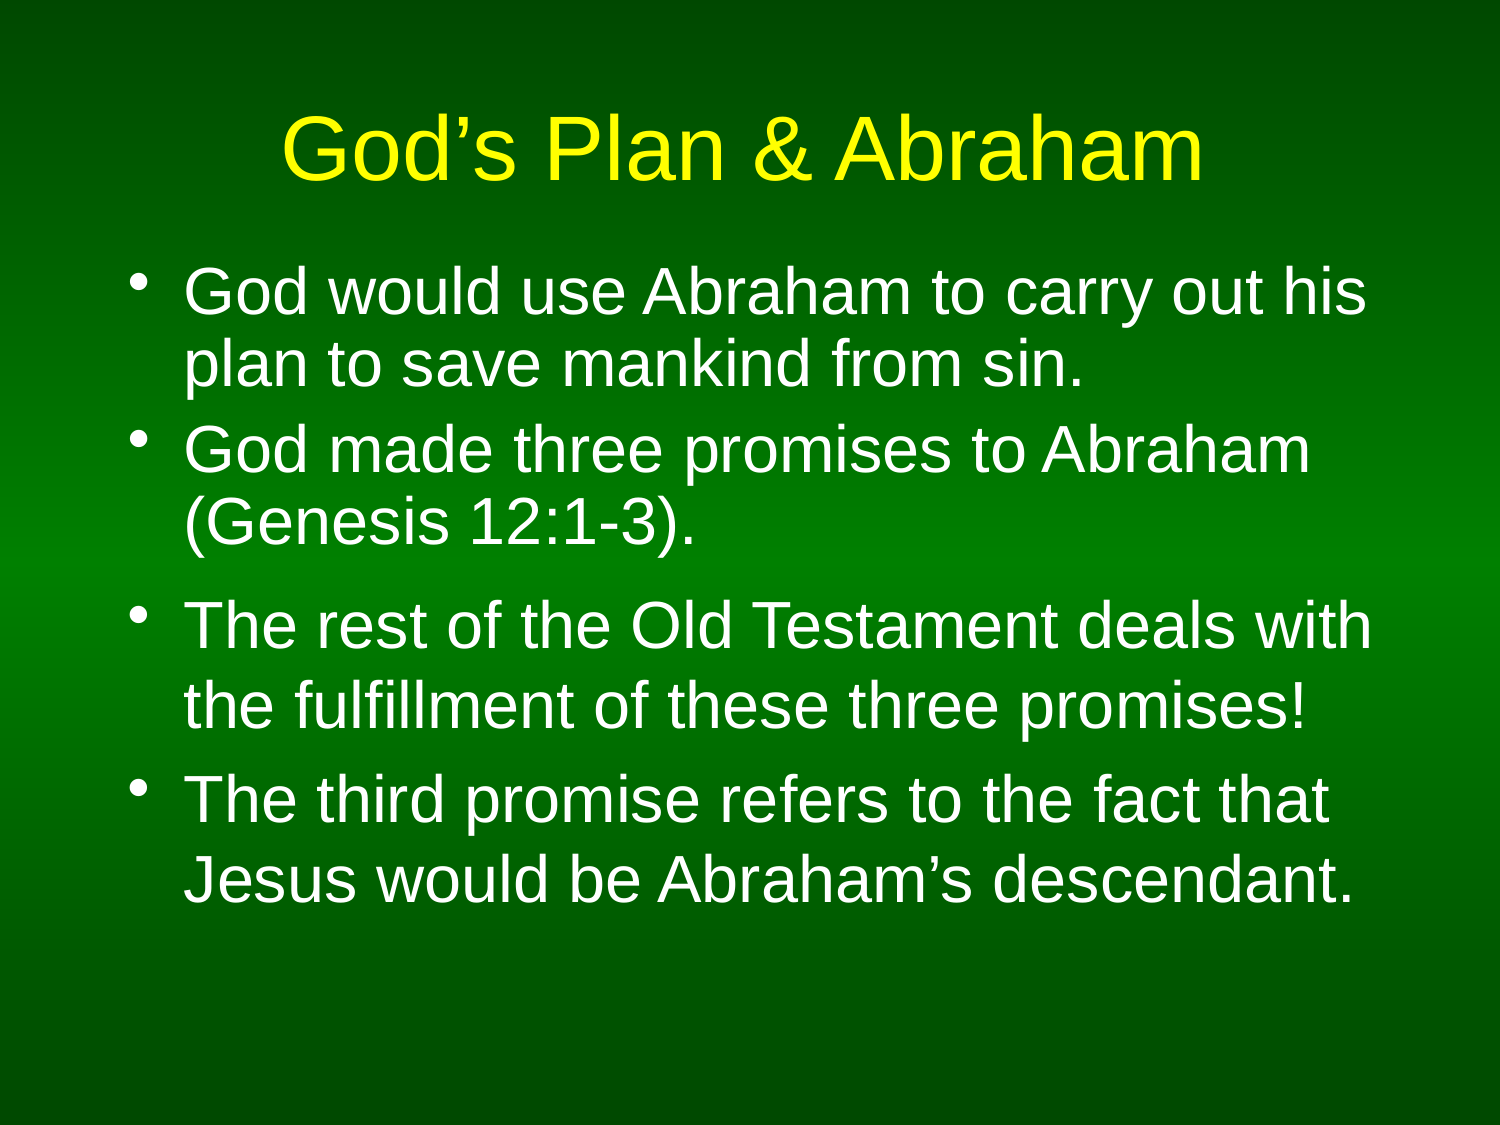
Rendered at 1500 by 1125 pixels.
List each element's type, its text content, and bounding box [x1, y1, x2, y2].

list God would use Abraham to carry out his plan to save mankind from sin. God made three promises to Abraham (Genesis 12:1-3). [112, 249, 1438, 574]
title God’s Plan & Abraham [50, 50, 1438, 238]
text_box The rest of the Old Testament deals with the fulfillment of these three promises! The third promise refers to the fact that Jesus would be Abraham’s descendant. [112, 574, 1450, 963]
